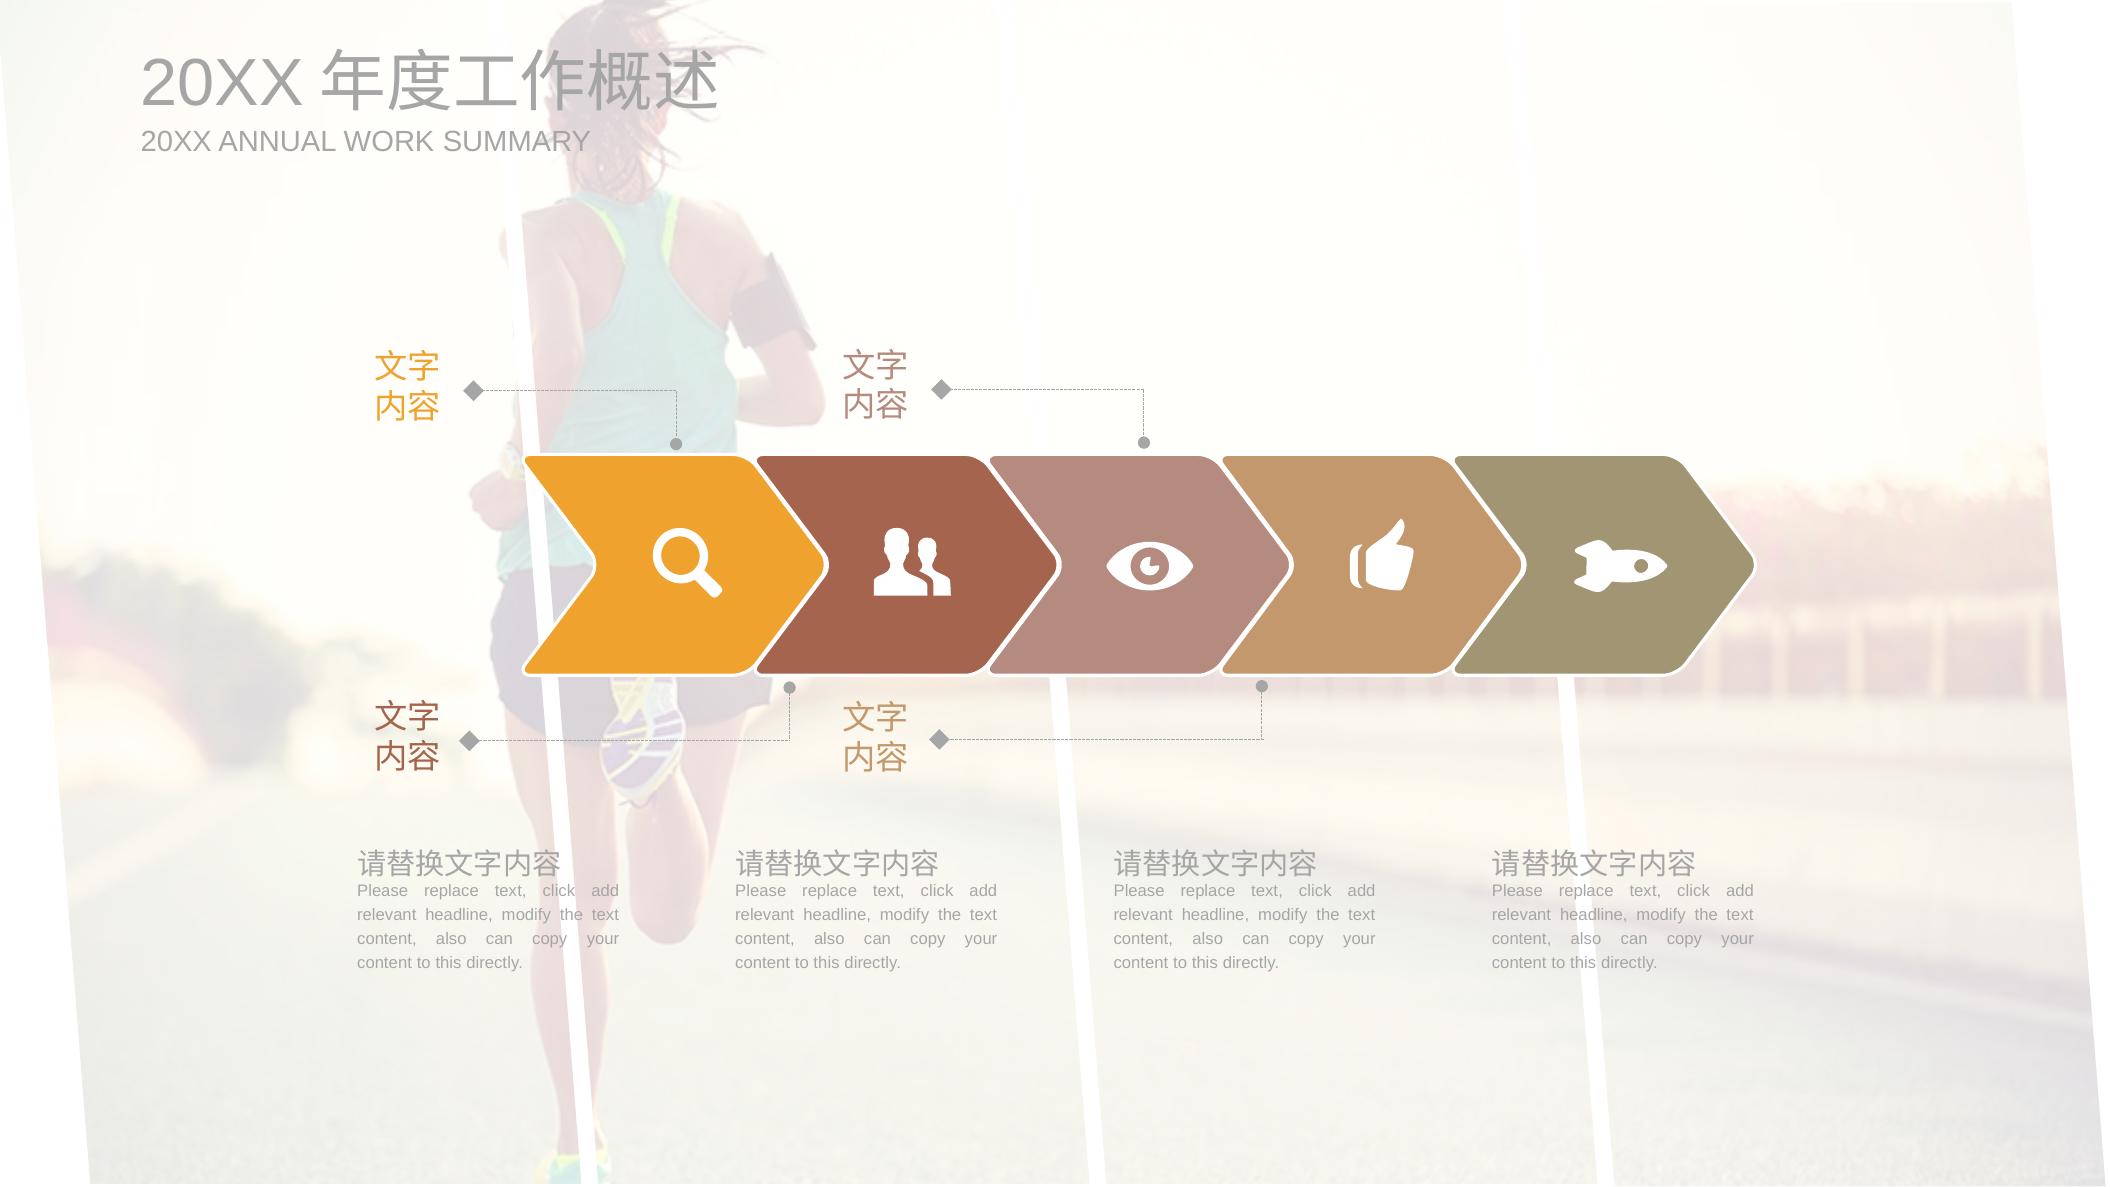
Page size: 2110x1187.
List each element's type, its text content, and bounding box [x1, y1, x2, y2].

text_box 文字内容 [834, 695, 917, 776]
text_box Please replace text, click add relevant headline, modify the text content, also can copy your content to this directly. [356, 876, 620, 972]
text_box 20XX年度工作概述 [140, 38, 789, 119]
text_box Please replace text, click add relevant headline, modify the text content, also can copy your content to this directly. [1491, 876, 1755, 972]
text_box Please replace text, click add relevant headline, modify the text content, also can copy your content to this directly. [1113, 876, 1376, 972]
text_box 文字内容 [834, 343, 917, 424]
text_box 文字内容 [366, 345, 449, 426]
text_box 请替换文字内容 [356, 838, 570, 876]
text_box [520, 454, 1757, 676]
text_box 文字内容 [366, 695, 449, 775]
text_box 请替换文字内容 [735, 838, 948, 876]
text_box 请替换文字内容 [1113, 838, 1326, 876]
text_box 请替换文字内容 [1491, 838, 1704, 876]
text_box Please replace text, click add relevant headline, modify the text content, also can copy your content to this directly. [735, 876, 998, 972]
text_box 20XX ANNUAL WORK SUMMARY [140, 122, 602, 158]
